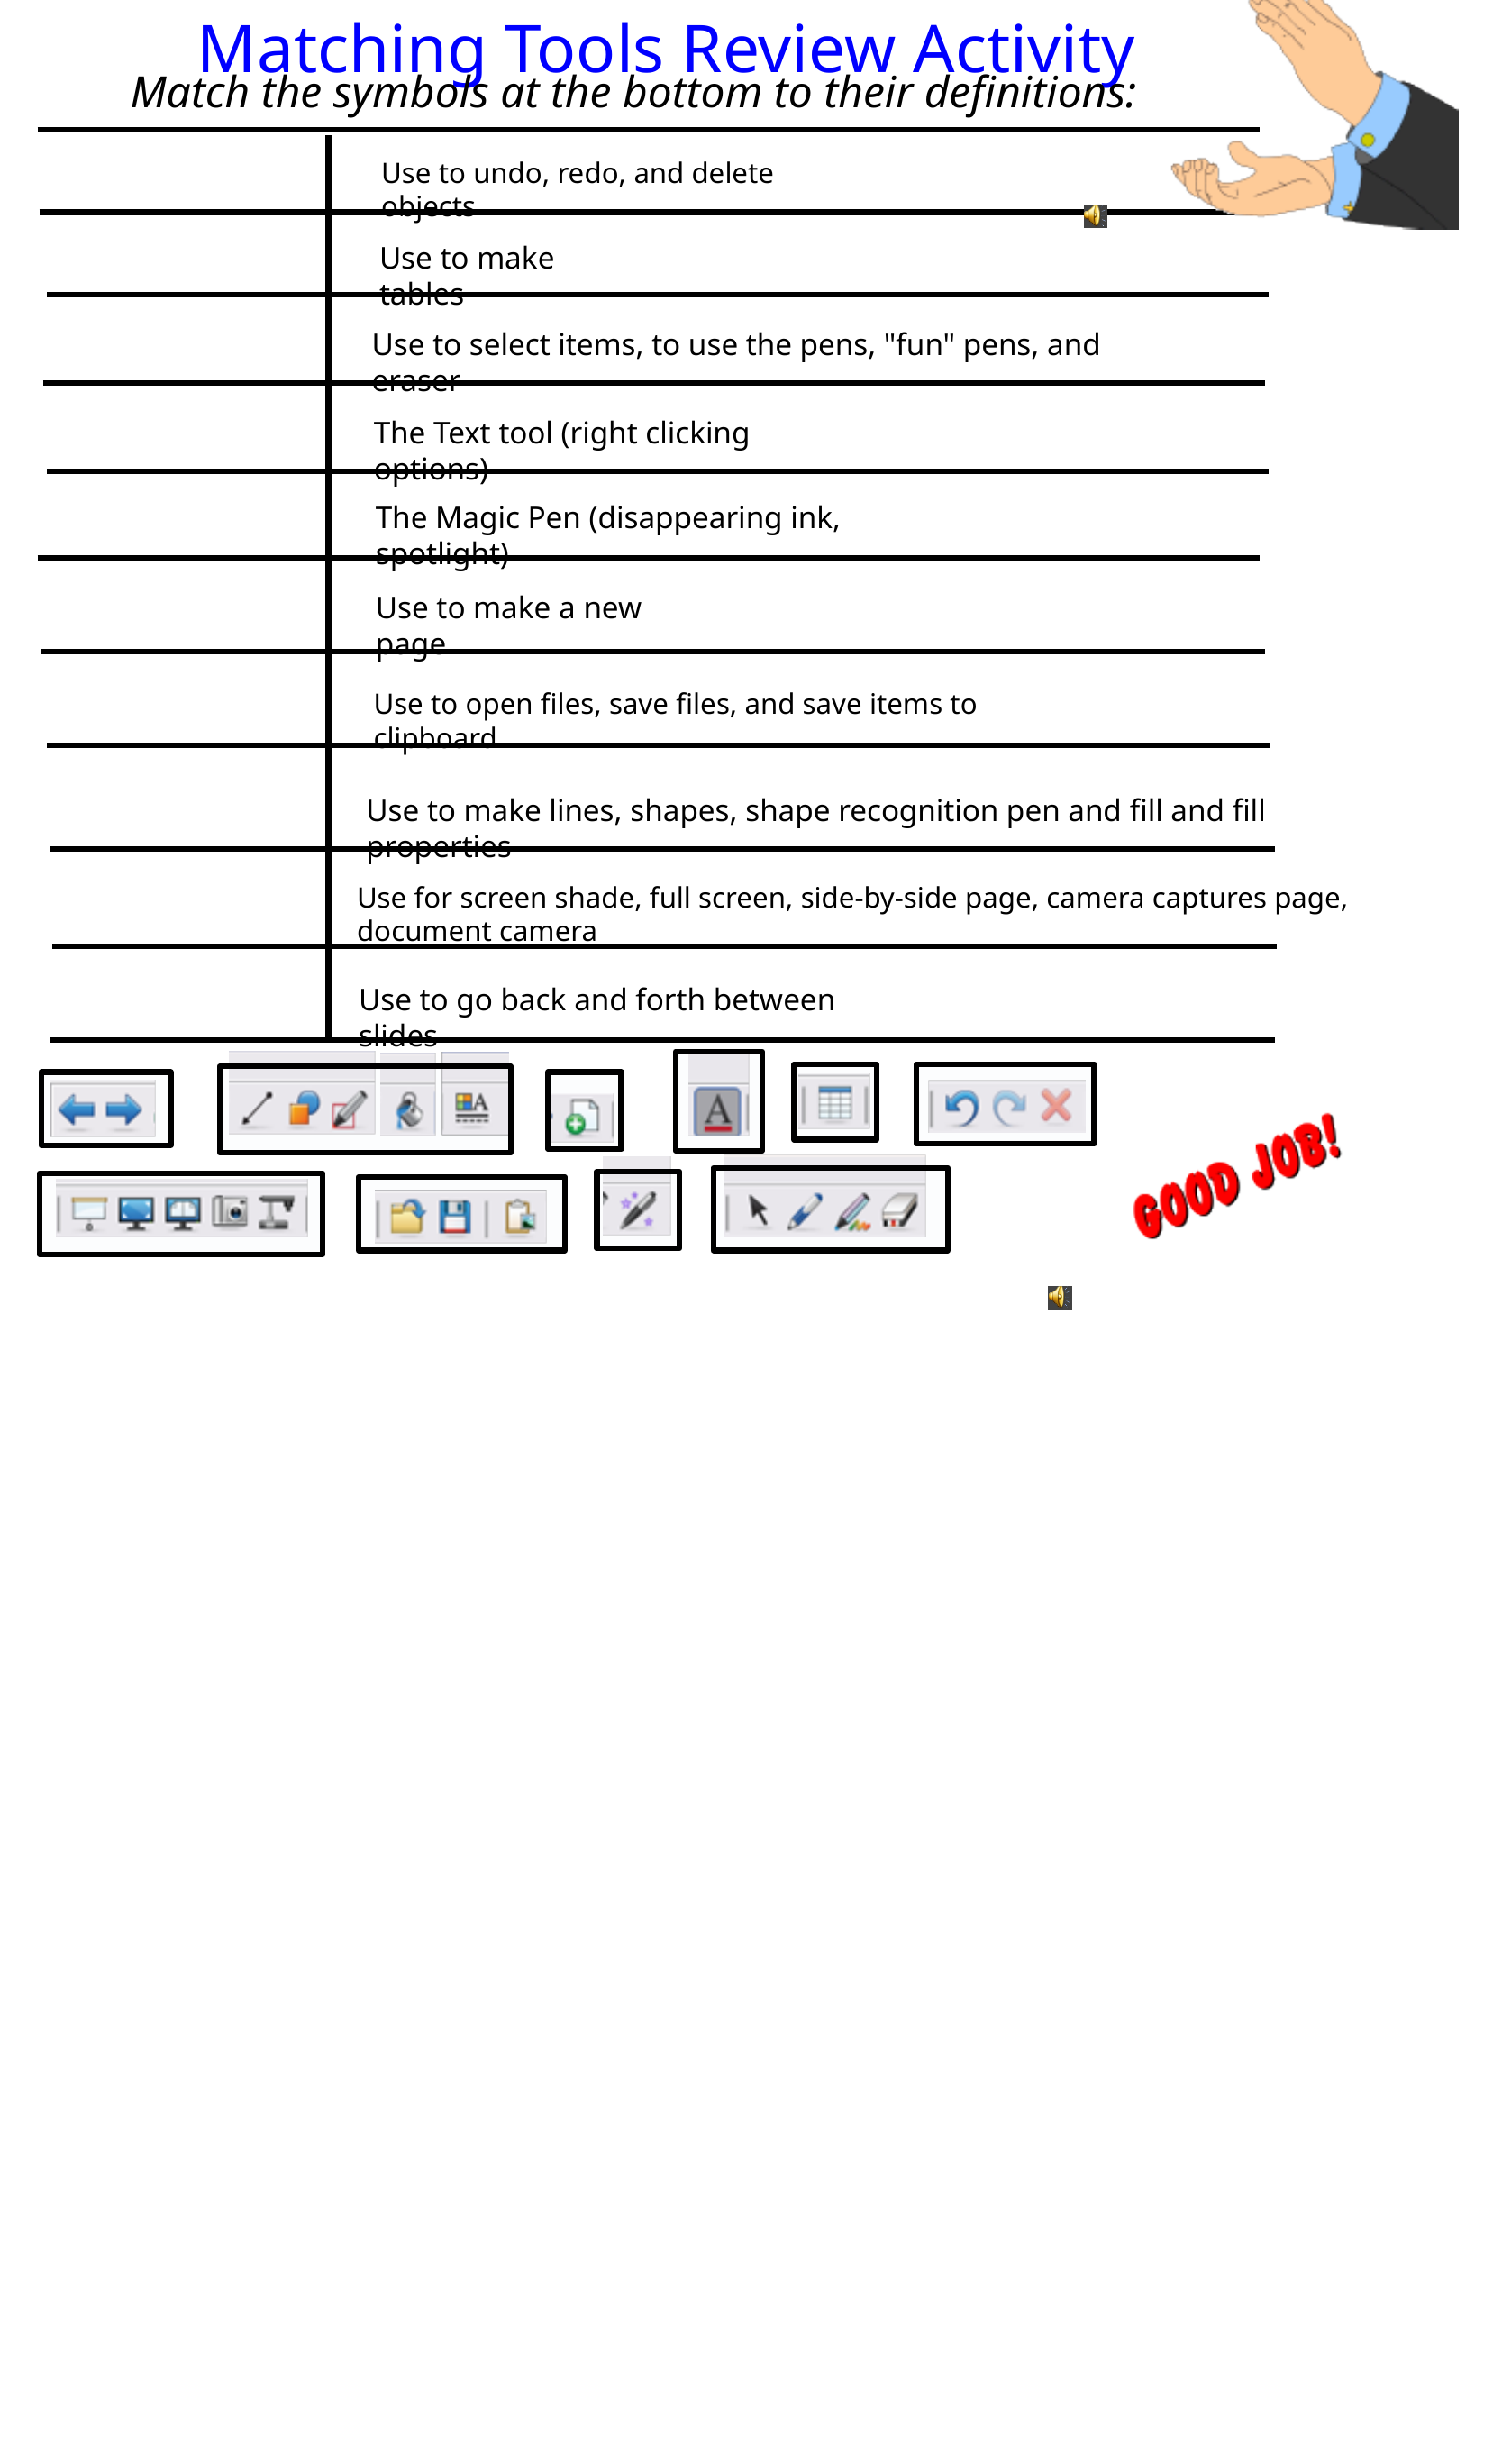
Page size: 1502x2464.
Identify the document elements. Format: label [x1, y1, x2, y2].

text_box [219, 1070, 512, 1154]
text_box [793, 1064, 878, 1140]
text_box [1082, 0, 1459, 230]
text_box [596, 1156, 680, 1249]
text_box [358, 1176, 566, 1251]
text_box [37, 129, 1467, 1062]
text_box [42, 0, 1078, 127]
text_box [675, 1049, 763, 1152]
text_box [39, 1173, 323, 1255]
text_box [915, 1063, 1042, 1144]
text_box [1047, 1028, 1424, 1311]
text_box [41, 1072, 171, 1146]
text_box [548, 1072, 622, 1150]
text_box [713, 1153, 949, 1251]
